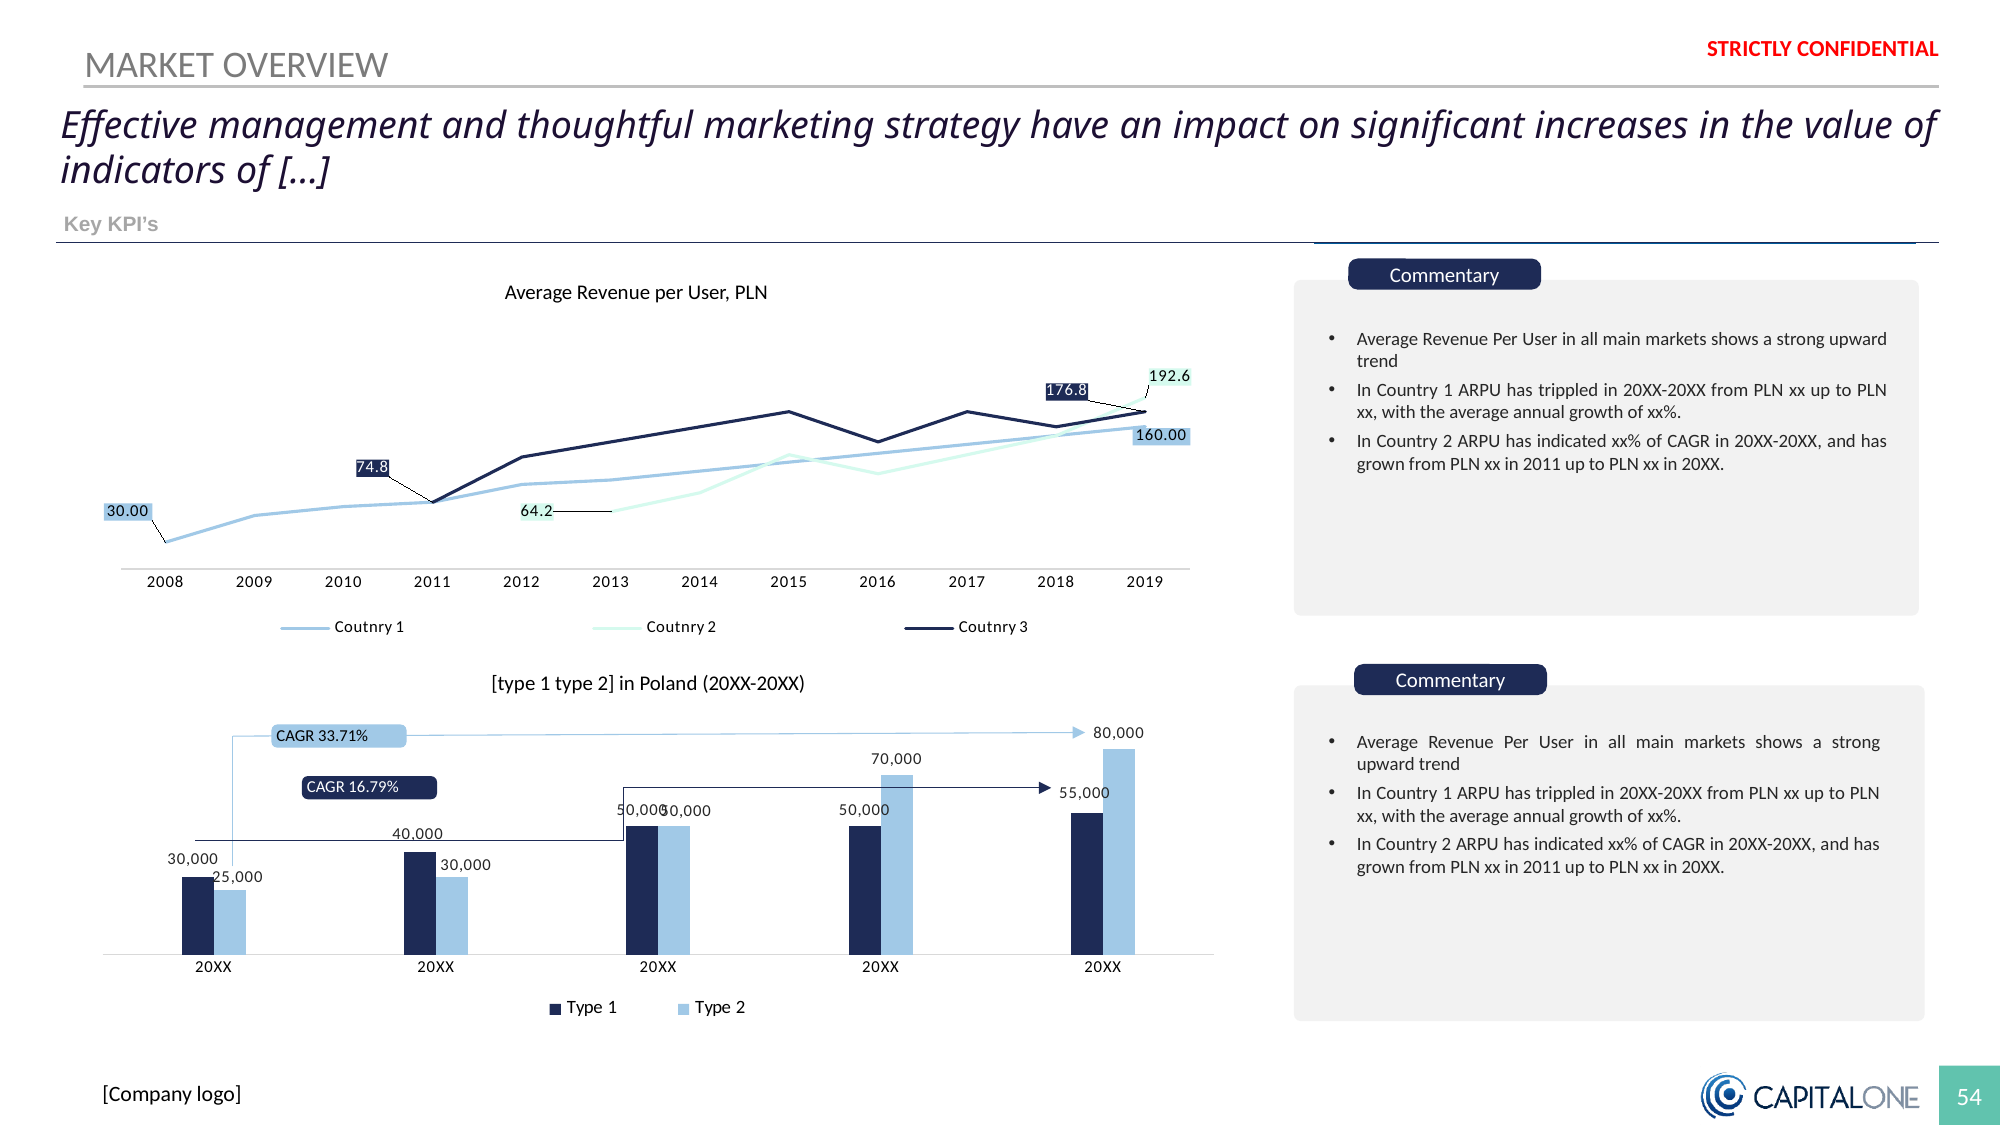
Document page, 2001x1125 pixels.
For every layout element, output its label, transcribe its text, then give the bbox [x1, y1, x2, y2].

text_box [1292, 684, 1926, 1023]
picture [1700, 1066, 1933, 1125]
text_box Commentary [1352, 662, 1549, 697]
text_box Average Revenue Per User in all main markets shows a strong upward trend In Country 1 ARPU has trippled in 20XX-20XX from PLN xx up to PLN xx, with the average annual growth of xx%. In Country 2 ARPU has indicated xx% of CAGR in 20XX-20XX, and has grown from PLN xx in 2011 up to PLN xx in 20XX. [1314, 722, 1895, 885]
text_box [232, 732, 1086, 867]
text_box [261, 717, 417, 753]
text_box [1292, 278, 1920, 617]
text_box Effective management and thoughtful marketing strategy have an impact on significant increases in the value of indicators of […] [60, 101, 1939, 192]
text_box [91, 274, 1213, 662]
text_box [292, 768, 447, 805]
text_box [type 1 type 2] in Poland (20XX-20XX) [130, 662, 1167, 705]
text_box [194, 787, 1052, 841]
text_box Average Revenue Per User in all main markets shows a strong upward trend In Country 1 ARPU has trippled in 20XX-20XX from PLN xx up to PLN xx, with the average annual growth of xx%. In Country 2 ARPU has indicated xx% of CAGR in 20XX-20XX, and has grown from PLN xx in 2011 up to PLN xx in 20XX. [1313, 319, 1902, 482]
text_box Key KPI’s [63, 202, 1167, 242]
chart [56, 707, 1242, 1028]
text_box Commentary [1347, 257, 1543, 291]
text_box MARKET OVERVIEW [69, 30, 1900, 70]
